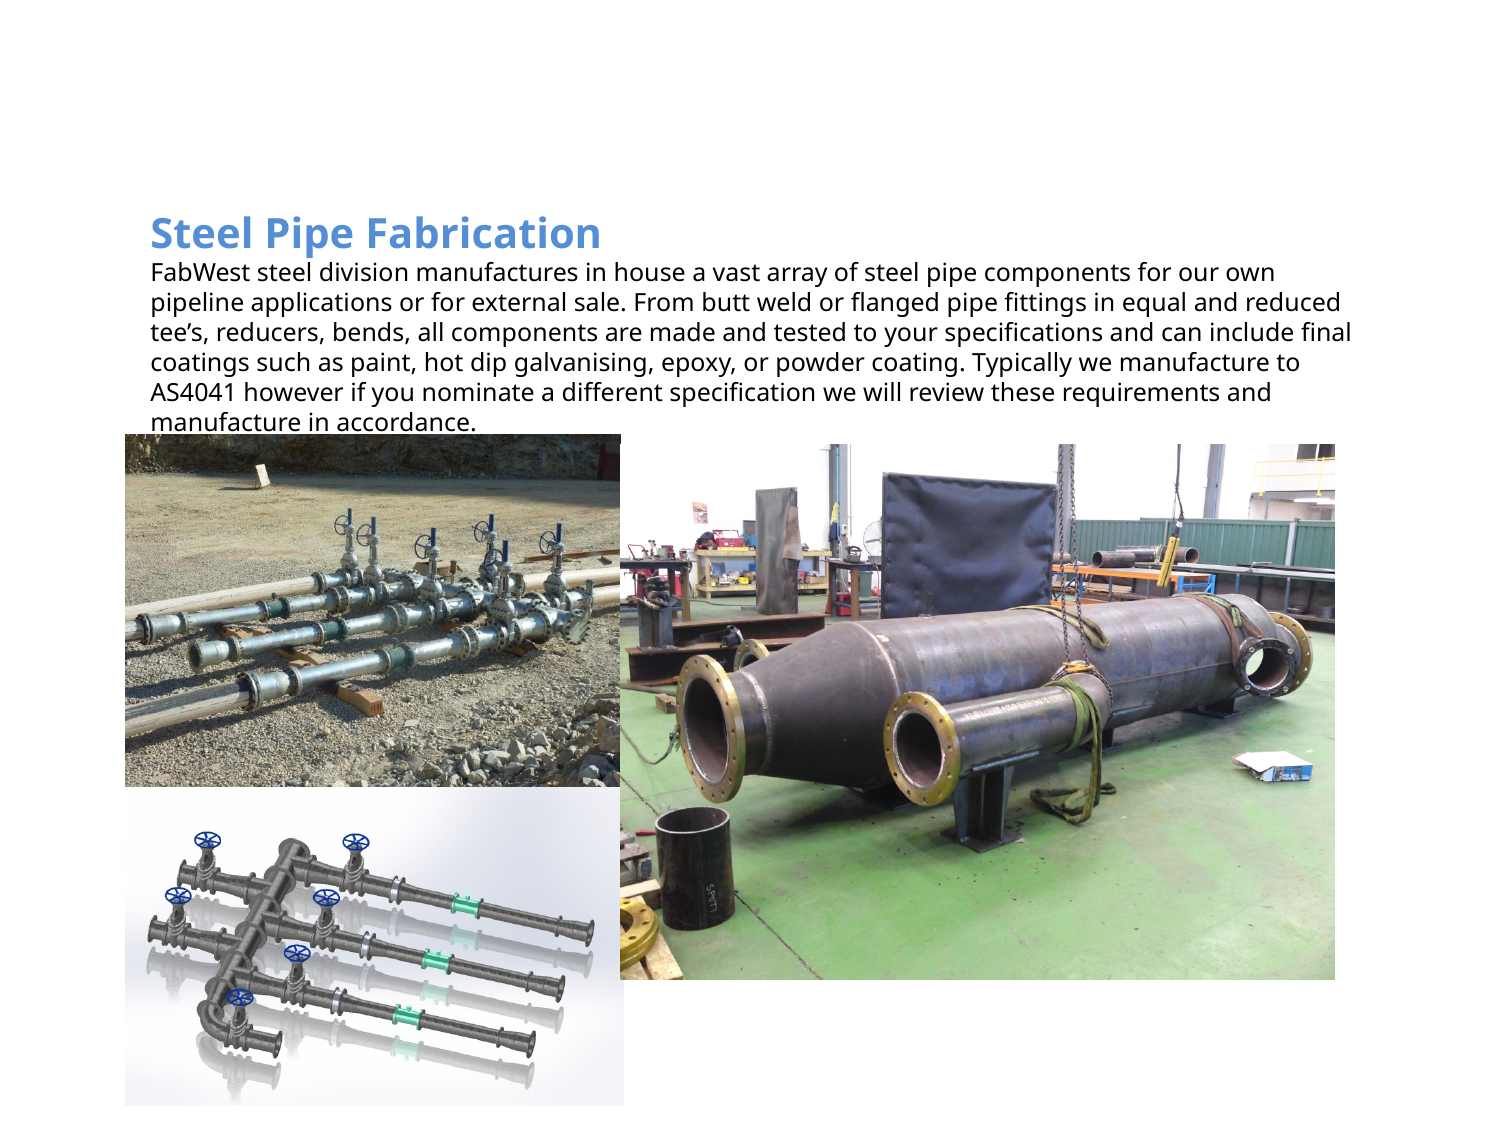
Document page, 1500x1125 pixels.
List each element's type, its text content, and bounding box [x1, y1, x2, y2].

text_box Steel Pipe Fabrication FabWest steel division manufactures in house a vast array of steel pipe components for our own pipeline applications or for external sale. From butt weld or flanged pipe fittings in equal and reduced tee’s, reducers, bends, all components are made and tested to your specifications and can include final coatings such as paint, hot dip galvanising, epoxy, or powder coating. Typically we manufacture to AS4041 however if you nominate a different specification we will review these requirements and manufacture in accordance. [135, 199, 1388, 444]
picture [125, 434, 1335, 1106]
